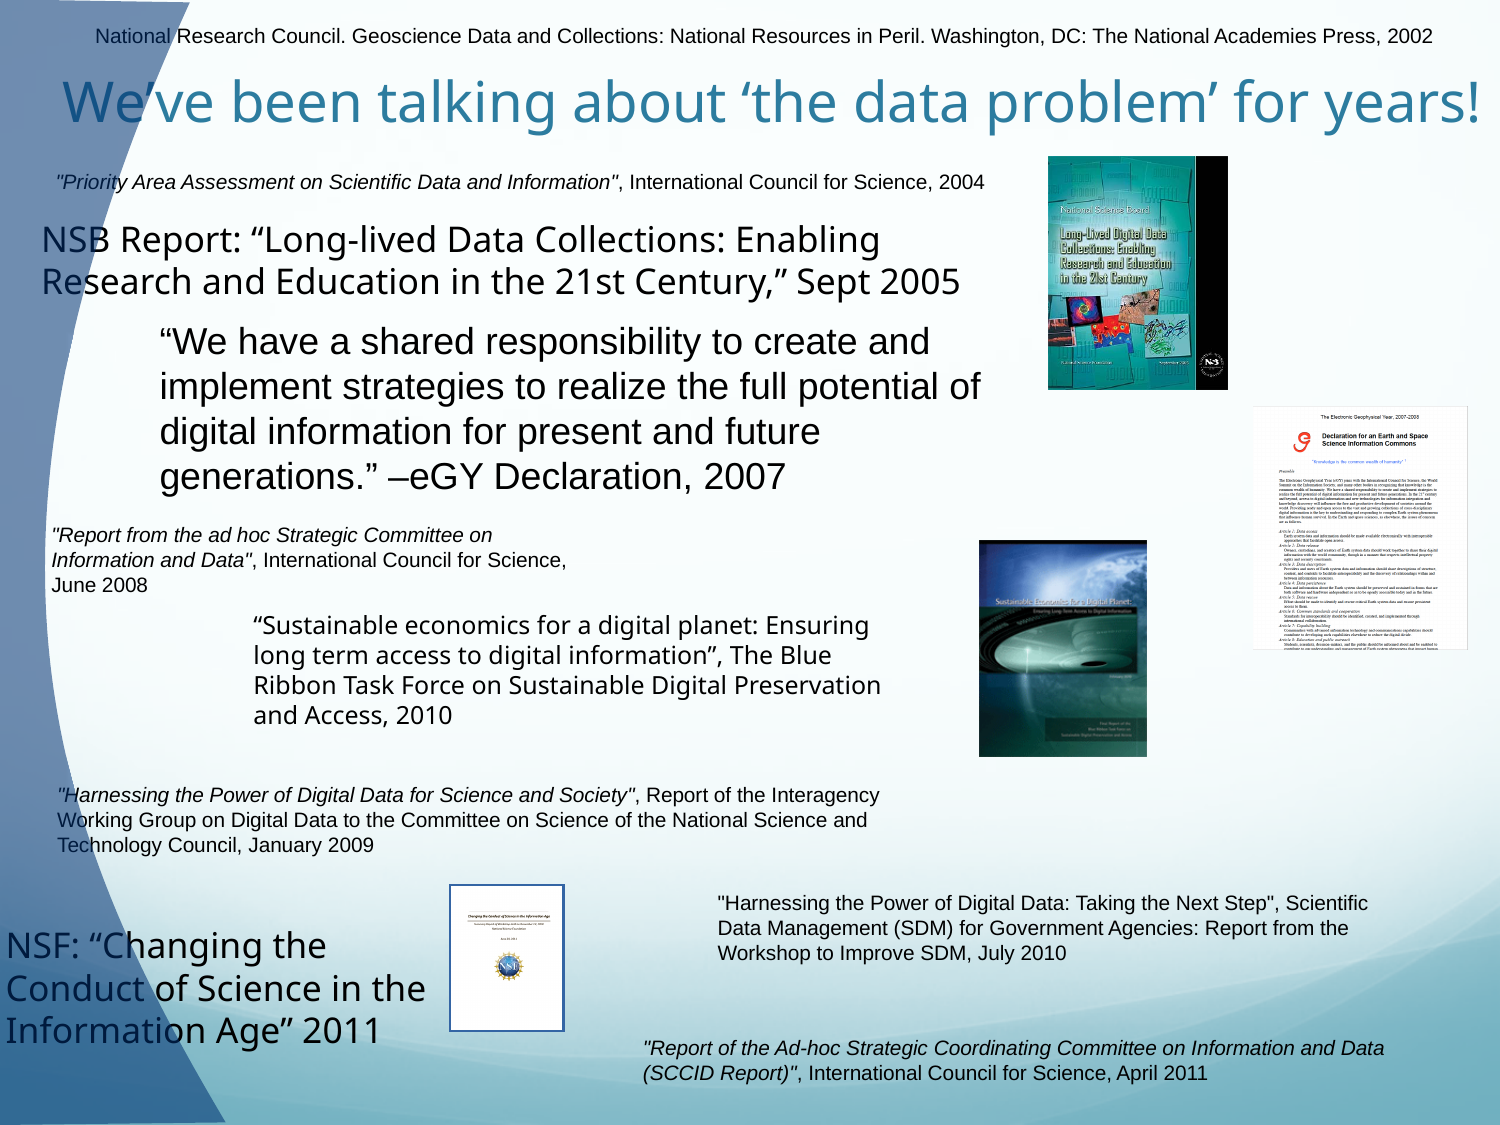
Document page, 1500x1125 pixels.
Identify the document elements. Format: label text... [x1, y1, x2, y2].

text_box NSB Report: “Long-lived Data Collections: Enabling Research and Education in the 21st Century,” Sept 2005 [80, 210, 983, 308]
picture [979, 539, 1148, 757]
text_box "Priority Area Assessment on Scientific Data and Information", International Council for Science, 2004 [112, 163, 992, 200]
text_box National Research Council. Geoscience Data and Collections: National Resources in Peril. Washington, DC: The National Academies Press, 2002 [168, 16, 1440, 54]
text_box NSF: “Changing the Conduct of Science in the Information Age” 2011 [120, 917, 435, 1057]
text_box We’ve been talking about ‘the data problem’ for years! [133, 60, 1489, 140]
picture [1048, 156, 1229, 391]
text_box “We have a shared responsibility to create and implement strategies to realize the full potential of digital information for present and future generations.” –eGY Declaration, 2007 [153, 311, 1023, 503]
text_box "Report from the ad hoc Strategic Committee on Information and Data", International Council for Science, June 2008 [45, 516, 598, 603]
text_box [0, 0, 226, 1125]
text_box "Report of the Ad-hoc Strategic Coordinating Committee on Information and Data (SCCID Report)", International Council for Science, April 2011 [637, 1028, 1420, 1090]
picture [1252, 406, 1469, 651]
text_box "Harnessing the Power of Digital Data for Science and Society", Report of the Interagency Working Group on Digital Data to the Committee on Science of the National Science and Technology Council, January 2009 [71, 775, 900, 862]
text_box “Sustainable economics for a digital planet: Ensuring long term access to digital information”, The Blue Ribbon Task Force on Sustainable Digital Preservation and Access, 2010 [247, 603, 929, 736]
text_box "Harnessing the Power of Digital Data: Taking the Next Step", Scientific Data Management (SDM) for Government Agencies: Report from the Workshop to Improve SDM, July 2010 [711, 883, 1415, 971]
picture [450, 885, 563, 1031]
